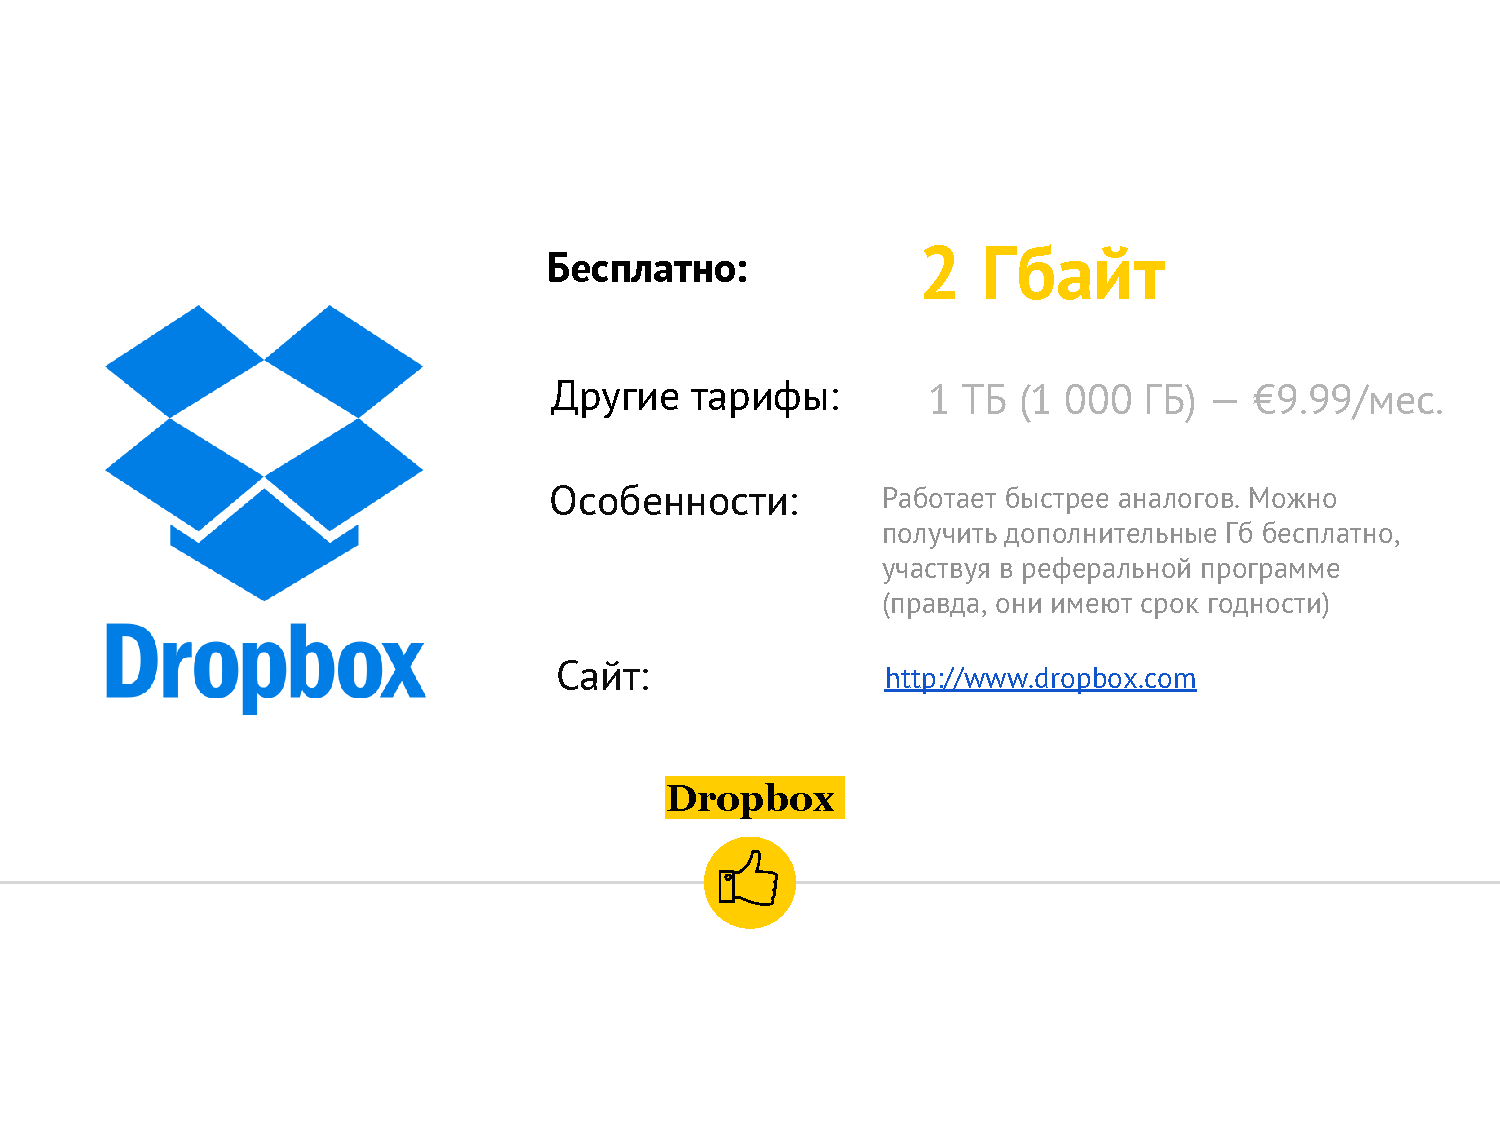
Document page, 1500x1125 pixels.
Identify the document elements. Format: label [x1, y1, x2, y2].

picture [0, 141, 1500, 987]
